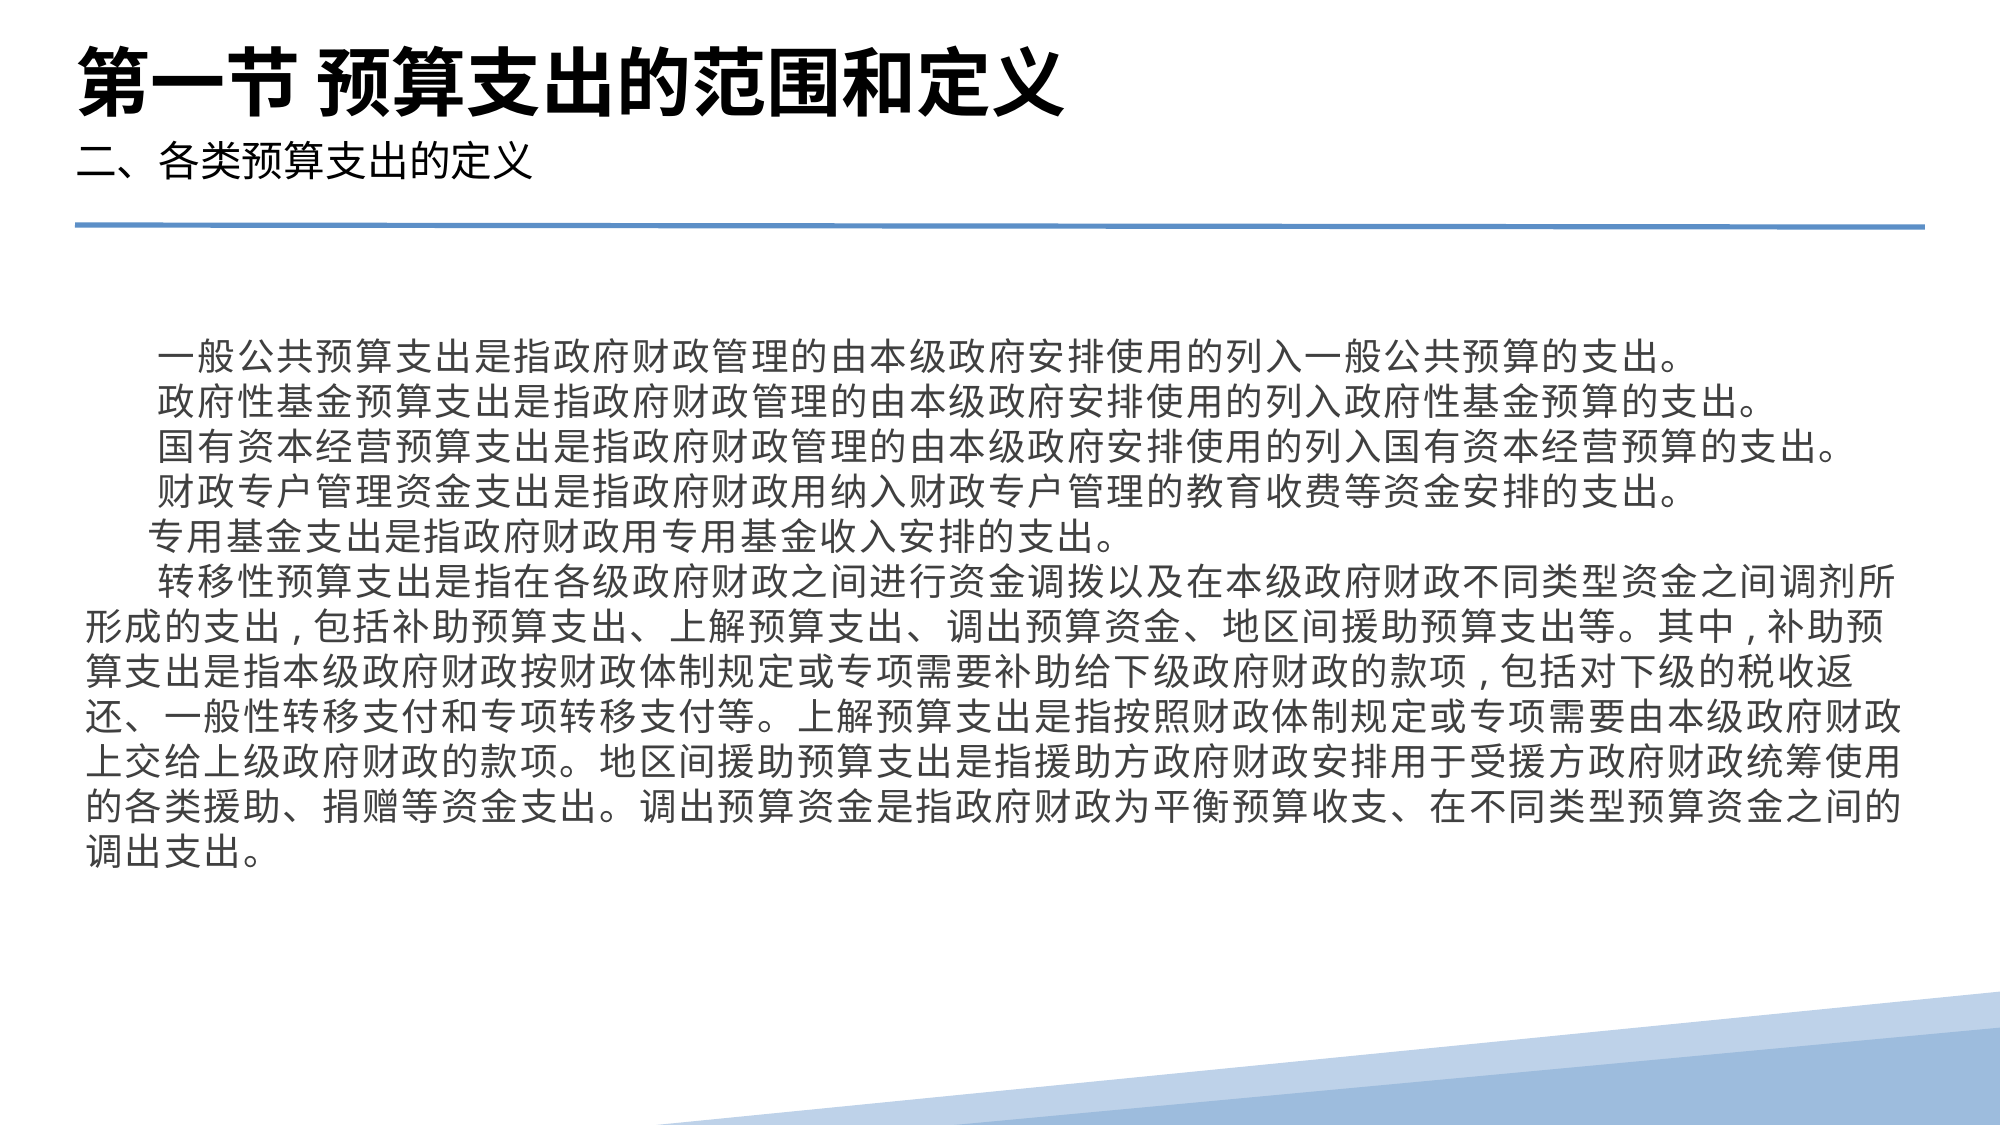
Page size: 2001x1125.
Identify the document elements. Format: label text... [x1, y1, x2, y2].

text_box 一般公共预算支出是指政府财政管理的由本级政府安排使用的列入一般公共预算的支出。 政府性基金预算支出是指政府财政管理的由本级政府安排使用的列入政府性基金预算的支出。 国有资本经营预算支出是指政府财政管理的由本级政府安排使用的列入国有资本经营预算的支出。 财政专户管理资金支出是指政府财政用纳入财政专户管理的教育收费等资金安排的支出。 专用基金支出是指政府财政用专用基金收入安排的支出。 转移性预算支出是指在各级政府财政之间进行资金调拨以及在本级政府财政不同类型资金之间调剂所形成的支出,包括补助预算支出、上解预算支出、调出预算资金、地区间援助预算支出等。其中,补助预算支出是指本级政府财政按财政体制规定或专项需要补助给下级政府财政的款项,包括对下级的税收返还、一般性转移支付和专项转移支付等。上解预算支出是指按照财政体制规定或专项需要由本级政府财政上交给上级政府财政的款项。地区间援助预算支出是指援助方政府财政安排用于受援方政府财政统筹使用的各类援助、捐赠等资金支出。调出预算资金是指政府财政为平衡预算收支、在不同类型预算资金之间的调出支出。 [75, 252, 1925, 1022]
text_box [74, 224, 1925, 228]
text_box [656, 991, 2000, 1125]
text_box 第一节 预算支出的范围和定义 [75, 24, 1925, 124]
text_box 二、各类预算支出的定义 [75, 124, 1925, 200]
